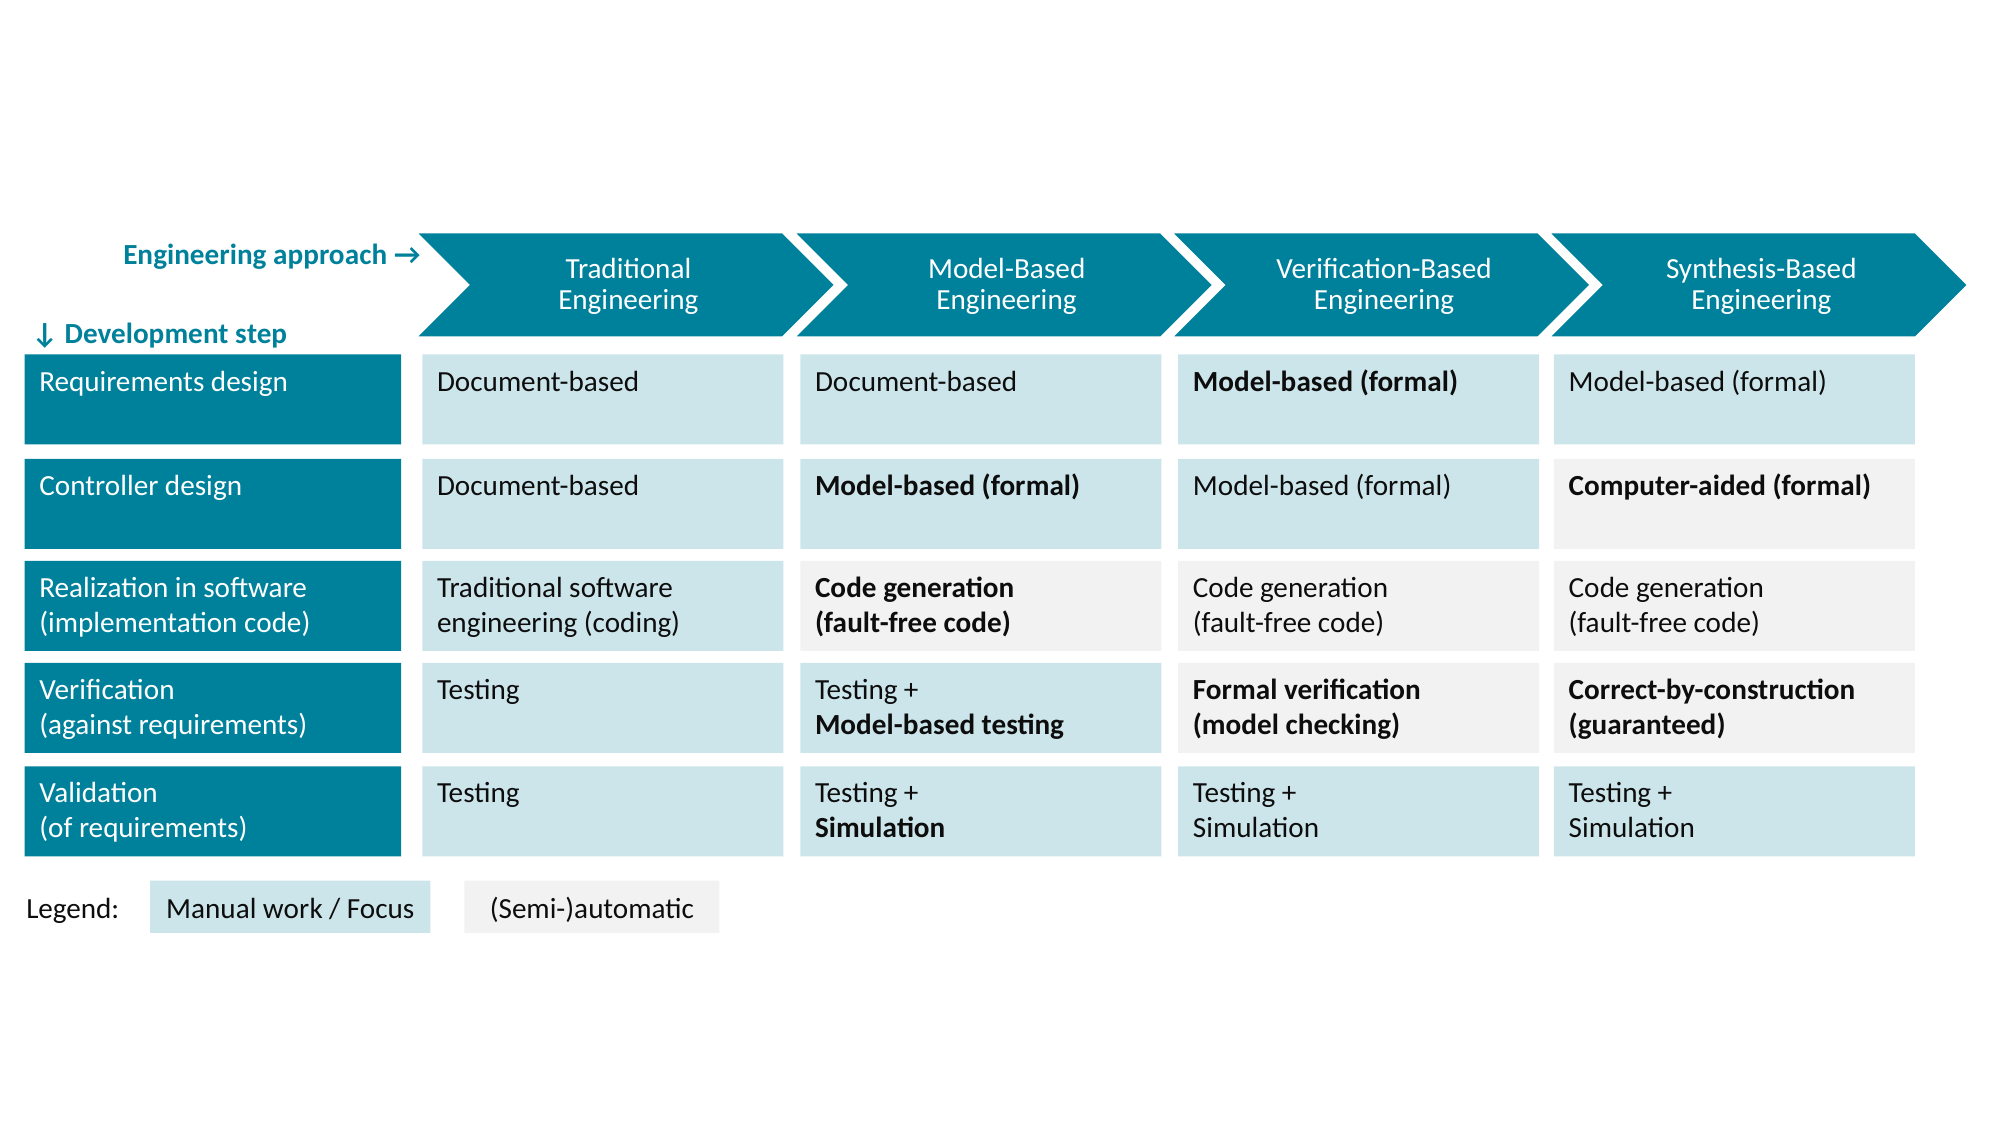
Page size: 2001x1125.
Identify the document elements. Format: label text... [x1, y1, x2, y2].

text_box Testing [422, 766, 784, 857]
text_box Manual work / Focus [150, 880, 431, 933]
text_box Code generation (fault-free code) [800, 560, 1162, 651]
text_box Realization in software (implementation code) [24, 560, 402, 651]
text_box Model-based (formal) [1178, 354, 1540, 445]
text_box (Semi-)automatic [464, 880, 720, 933]
text_box Testing + Simulation [800, 766, 1162, 857]
text_box Model-based (formal) [800, 458, 1162, 549]
text_box Document-based [422, 458, 784, 549]
text_box Document-based [422, 354, 784, 445]
text_box Requirements design [24, 354, 402, 445]
text_box Validation (of requirements) [24, 766, 402, 857]
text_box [415, 232, 1969, 338]
text_box Correct-by-construction (guaranteed) [1553, 662, 1915, 753]
text_box Model-based (formal) [1178, 458, 1540, 549]
text_box Model-based (formal) [1553, 354, 1915, 445]
text_box Testing [422, 662, 784, 753]
text_box Computer-aided (formal) [1553, 458, 1915, 549]
text_box Code generation (fault-free code) [1178, 560, 1540, 651]
text_box Testing + Simulation [1178, 766, 1540, 857]
text_box Verification (against requirements) [24, 662, 402, 753]
text_box Engineering approach → [85, 235, 415, 271]
text_box Testing + Model-based testing [800, 662, 1162, 753]
text_box Document-based [800, 354, 1162, 445]
text_box Traditional software engineering (coding) [422, 560, 784, 651]
text_box ↓ Development step [31, 313, 314, 350]
text_box Code generation (fault-free code) [1553, 560, 1915, 651]
text_box Formal verification (model checking) [1178, 662, 1540, 753]
text_box Controller design [24, 458, 402, 549]
text_box Legend: [26, 881, 135, 932]
text_box Testing + Simulation [1553, 766, 1915, 857]
